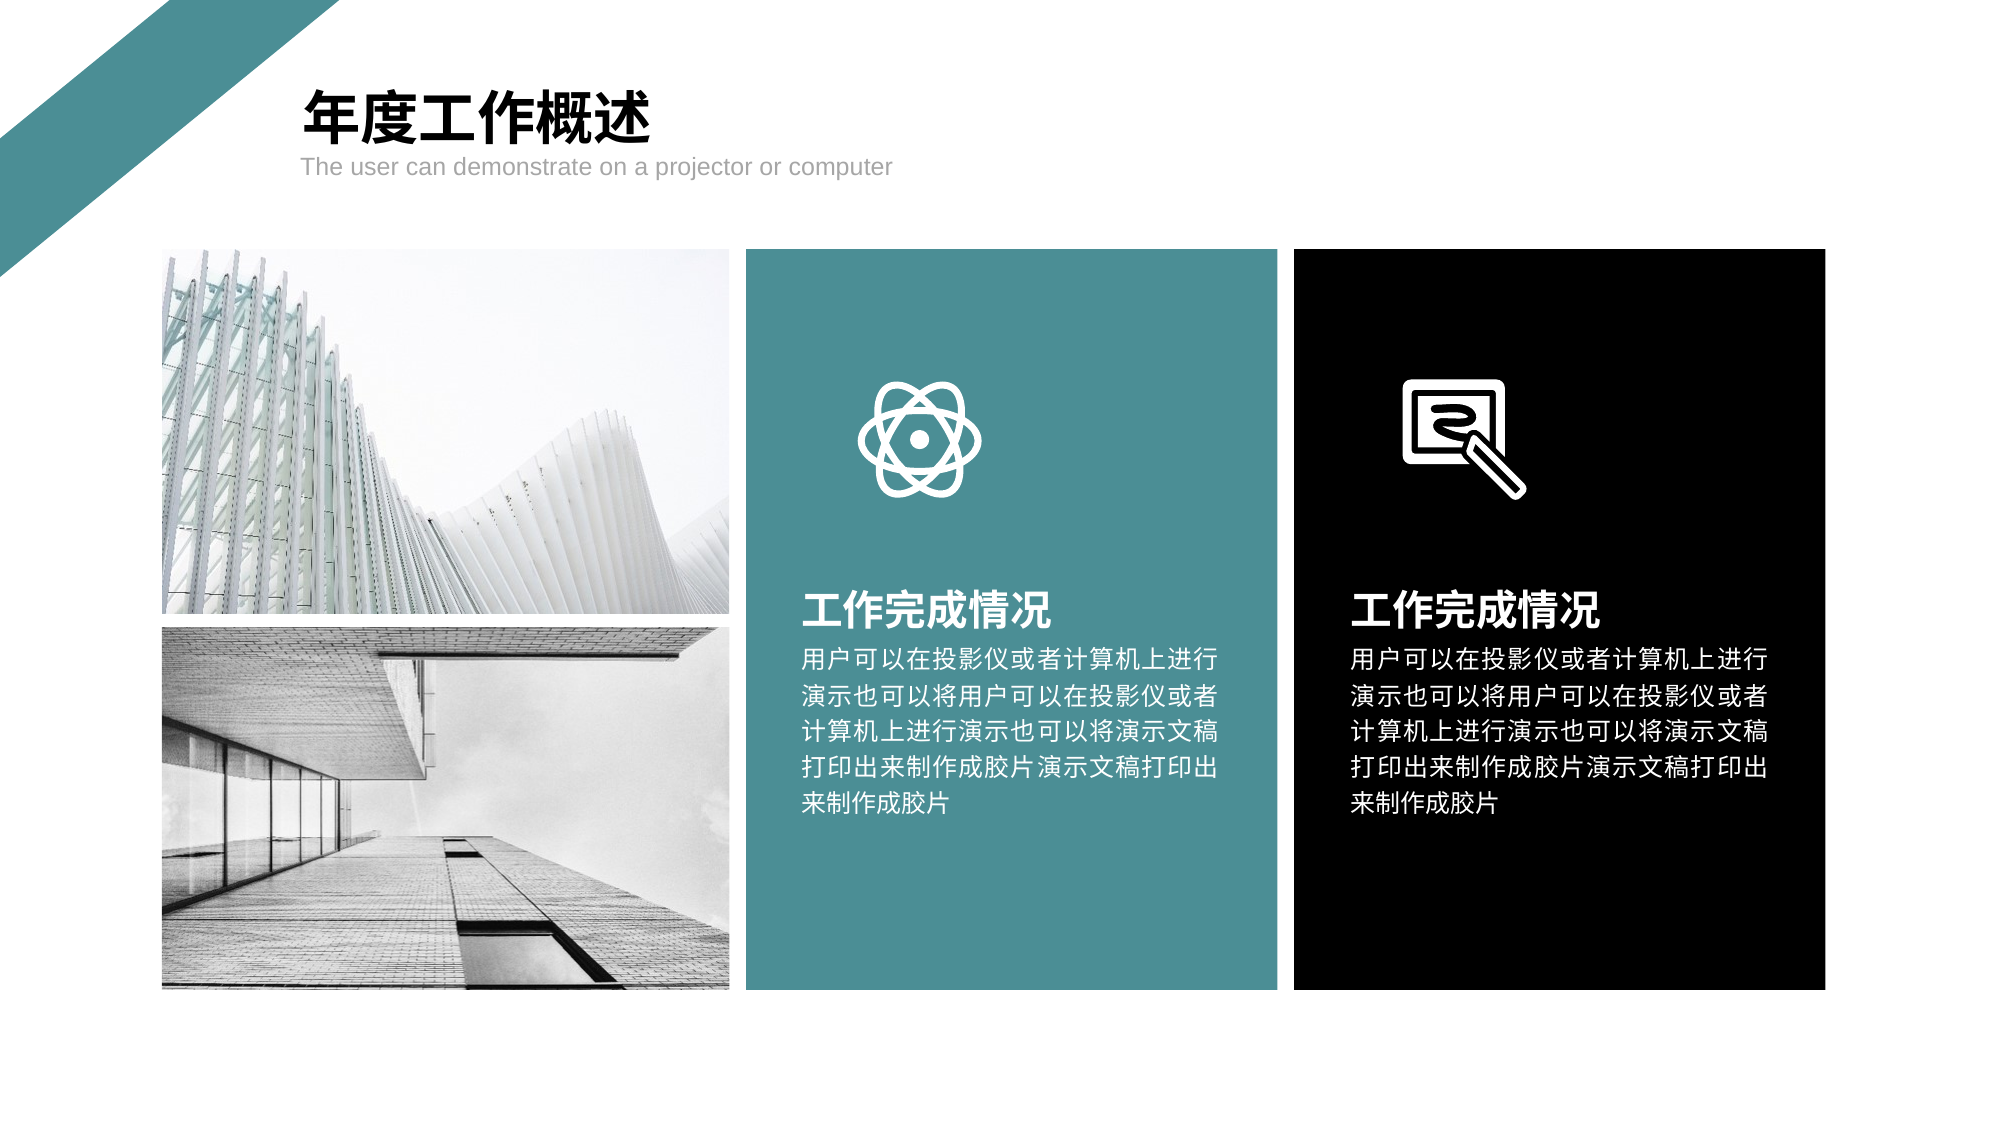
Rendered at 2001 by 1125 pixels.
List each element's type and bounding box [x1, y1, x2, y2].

text_box [786, 566, 1235, 828]
text_box [856, 380, 983, 499]
text_box [745, 248, 1278, 991]
text_box [1336, 566, 1784, 828]
picture [161, 627, 730, 990]
text_box [285, 73, 1116, 189]
text_box [1293, 248, 1826, 991]
text_box [1401, 378, 1506, 466]
picture [161, 249, 730, 614]
text_box [1465, 433, 1528, 501]
